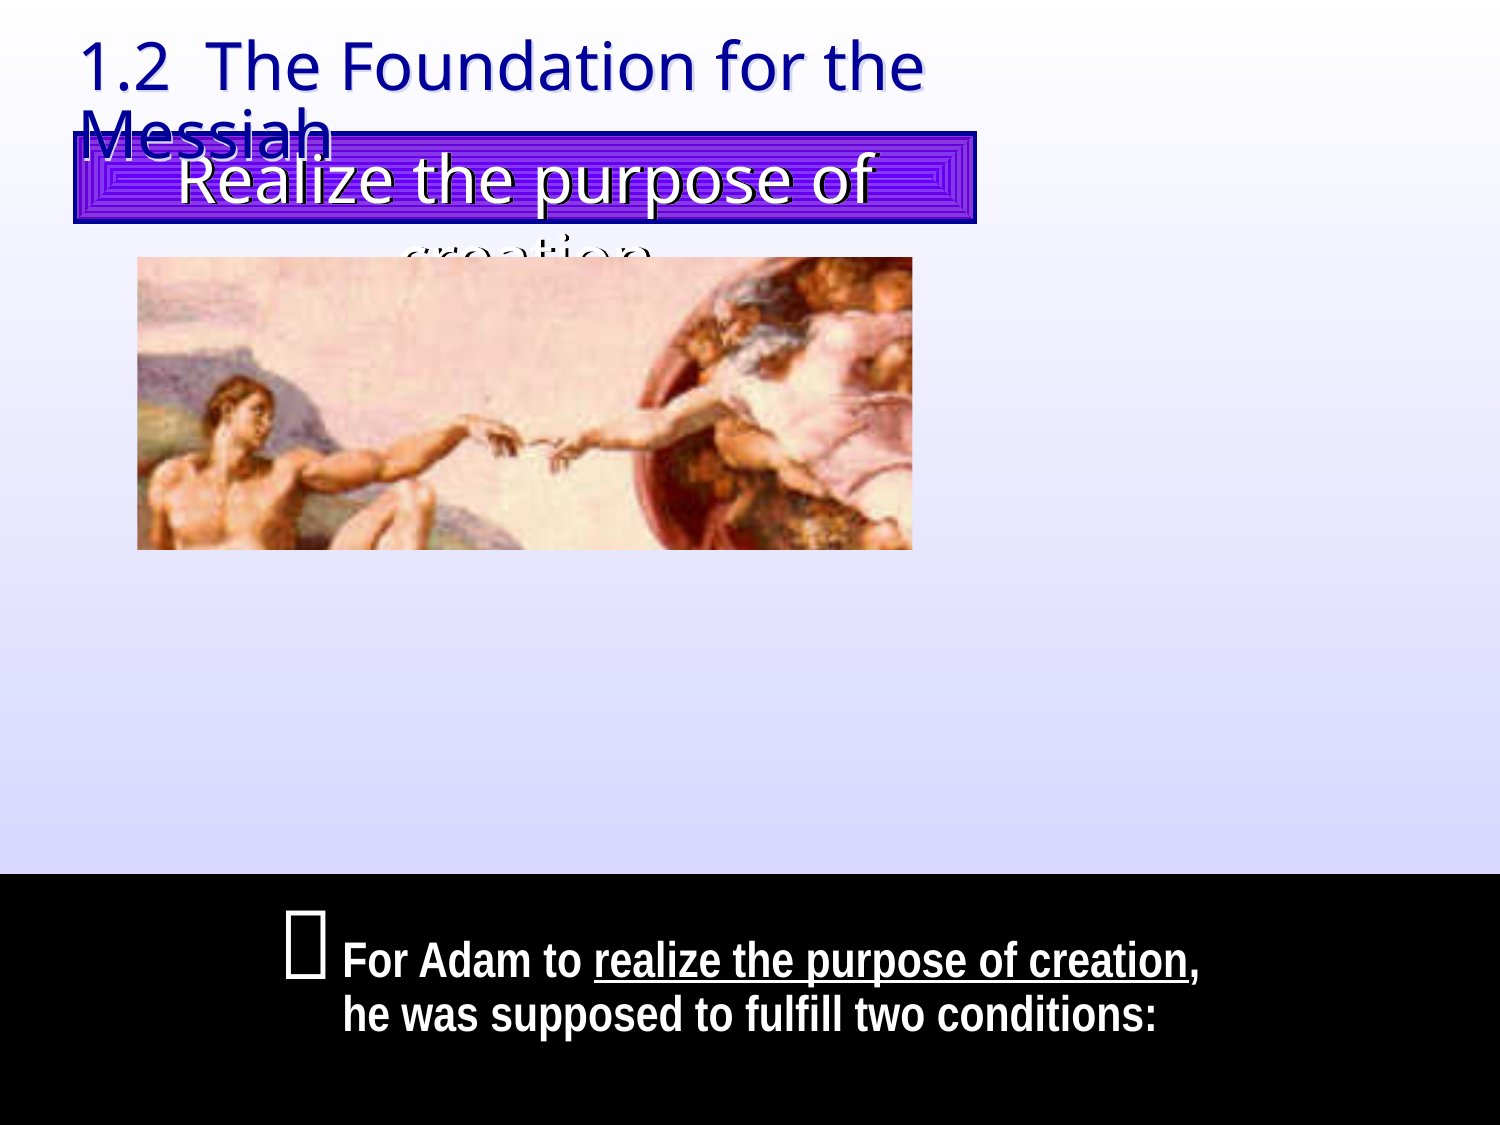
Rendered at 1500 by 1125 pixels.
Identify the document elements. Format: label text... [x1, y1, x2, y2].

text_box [262, 921, 1226, 1051]
text_box 1.2 The Foundation for the Messiah [62, 29, 1050, 180]
text_box [0, 875, 1500, 1125]
text_box Realize the purpose of creation [74, 182, 975, 305]
picture [137, 257, 913, 551]
